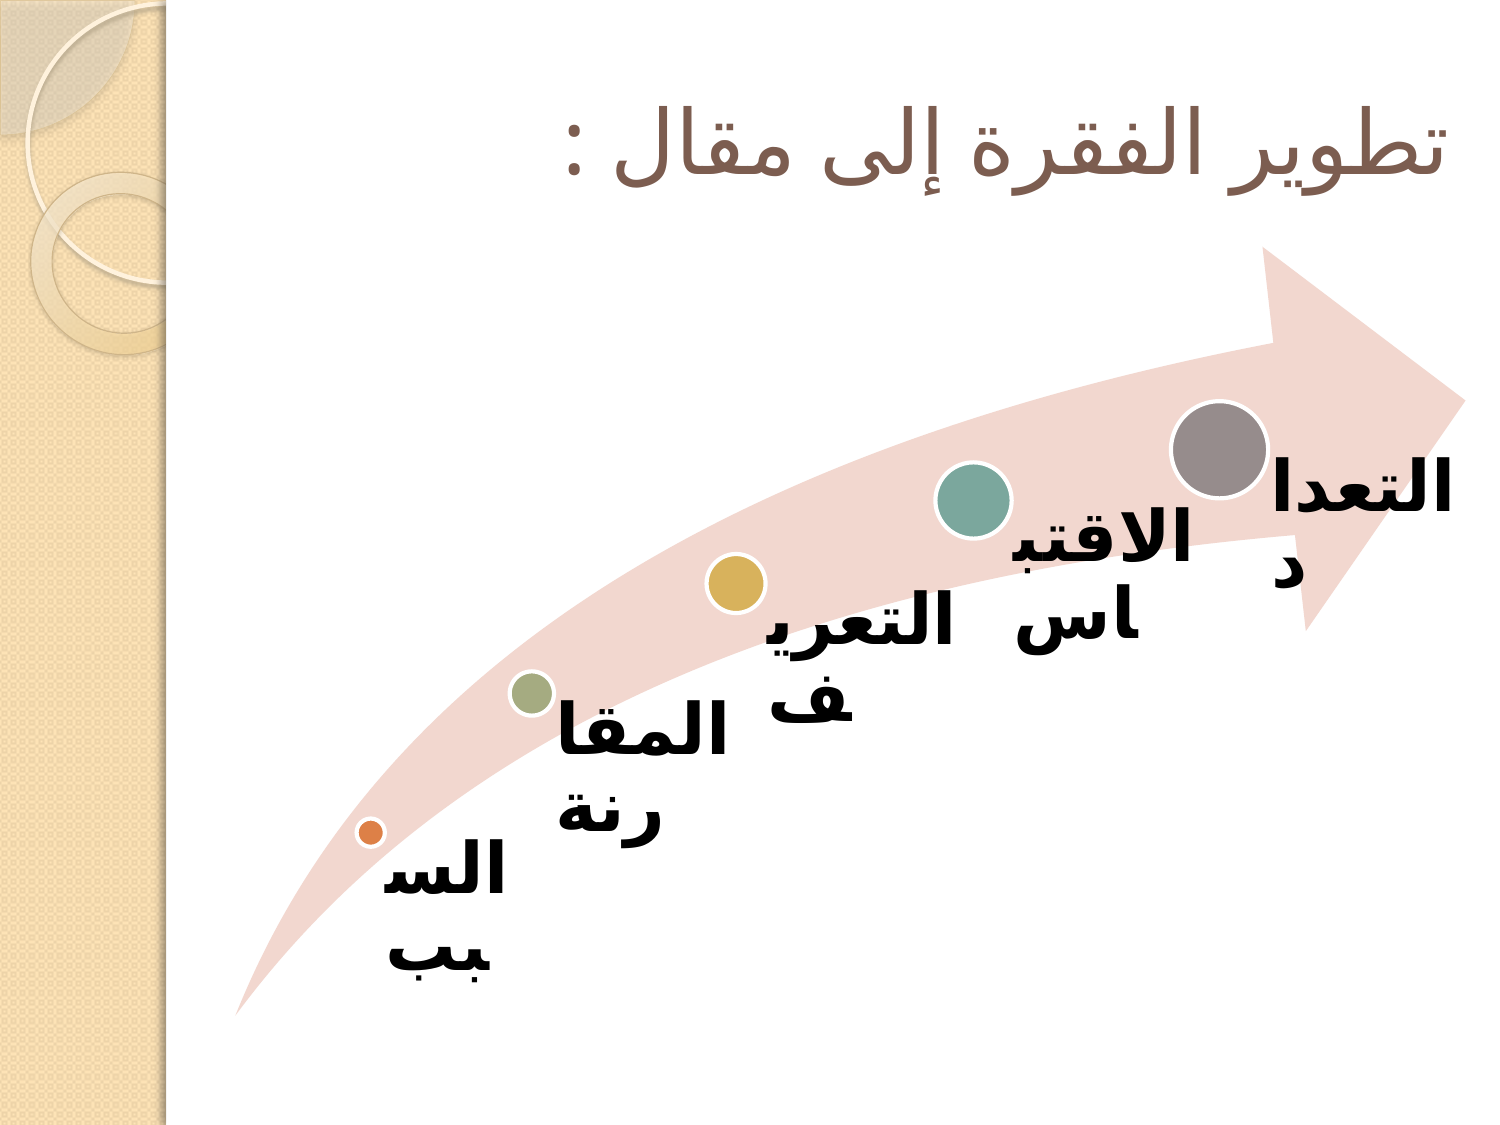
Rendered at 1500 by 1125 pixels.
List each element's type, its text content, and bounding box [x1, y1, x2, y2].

title تطوير الفقرة إلى مقال : [235, 45, 1466, 233]
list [235, 237, 1466, 1026]
